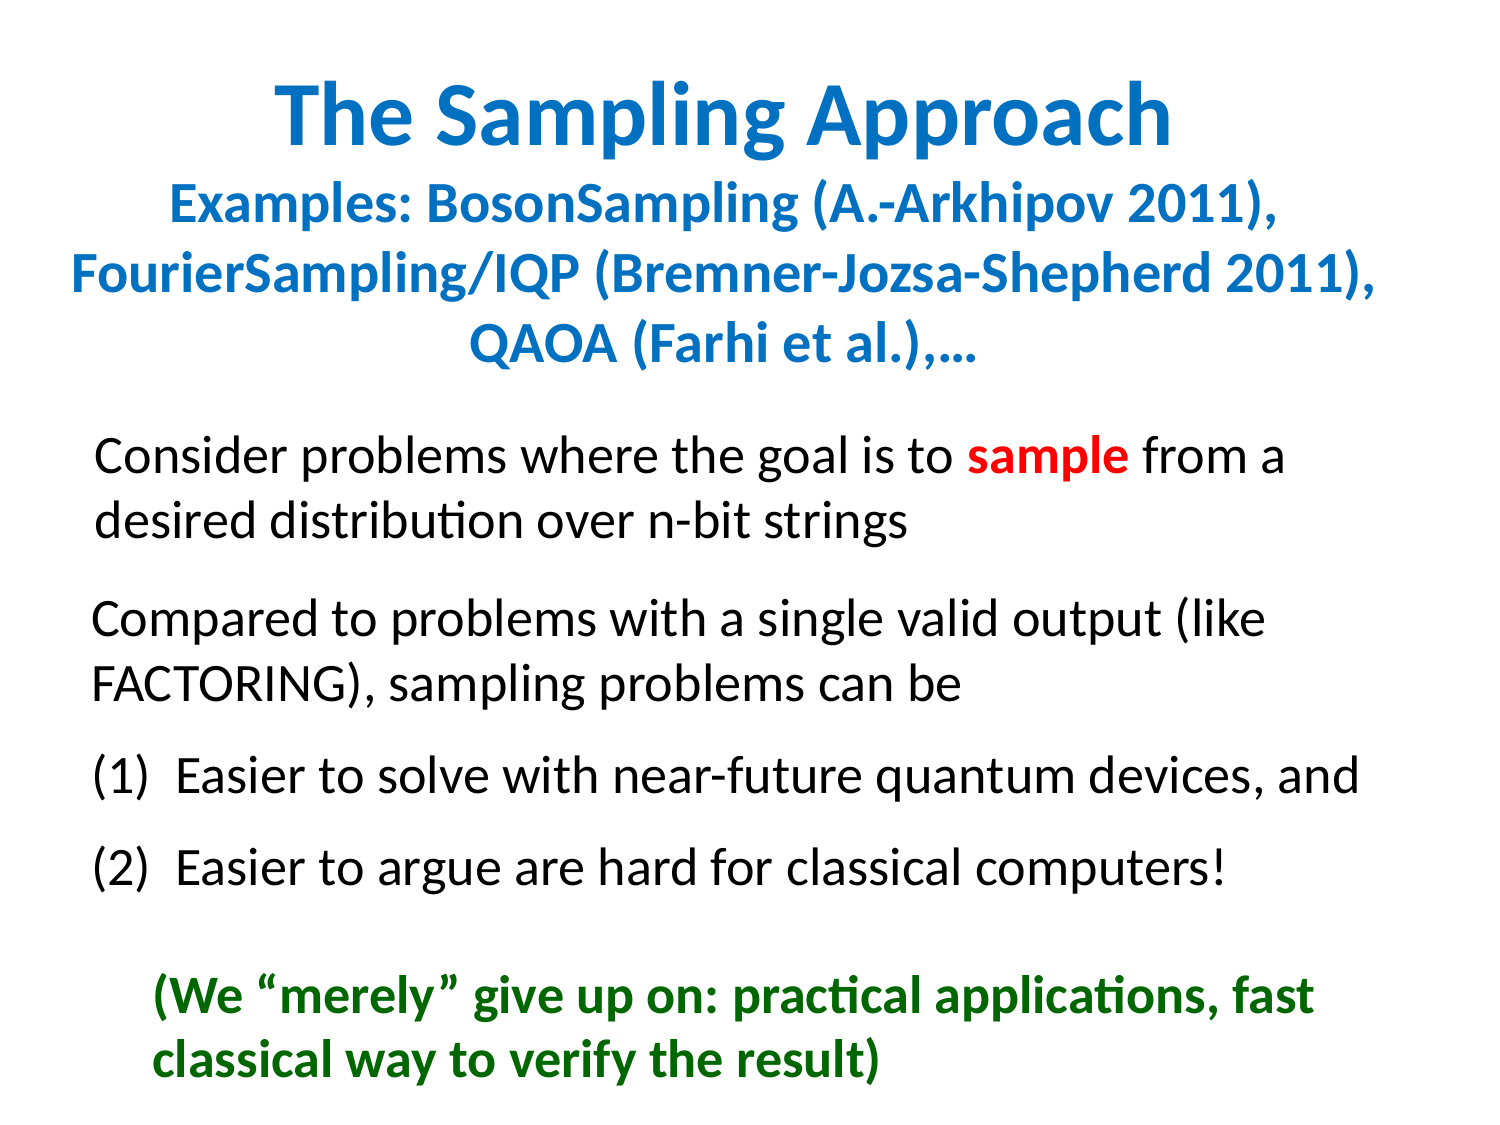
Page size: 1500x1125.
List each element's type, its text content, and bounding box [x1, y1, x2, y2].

text_box Consider problems where the goal is to sample from a desired distribution over n-bit strings [79, 412, 1428, 558]
text_box Compared to problems with a single valid output (like Factoring), sampling problems can be Easier to solve with near-future quantum devices, and Easier to argue are hard for classical computers! [76, 575, 1424, 905]
text_box The Sampling Approach Examples: BosonSampling (A.-Arkhipov 2011), FourierSampling/IQP (Bremner-Jozsa-Shepherd 2011), QAOA (Farhi et al.),… [24, 46, 1424, 382]
text_box (We “merely” give up on: practical applications, fast classical way to verify the result) [137, 951, 1418, 1097]
